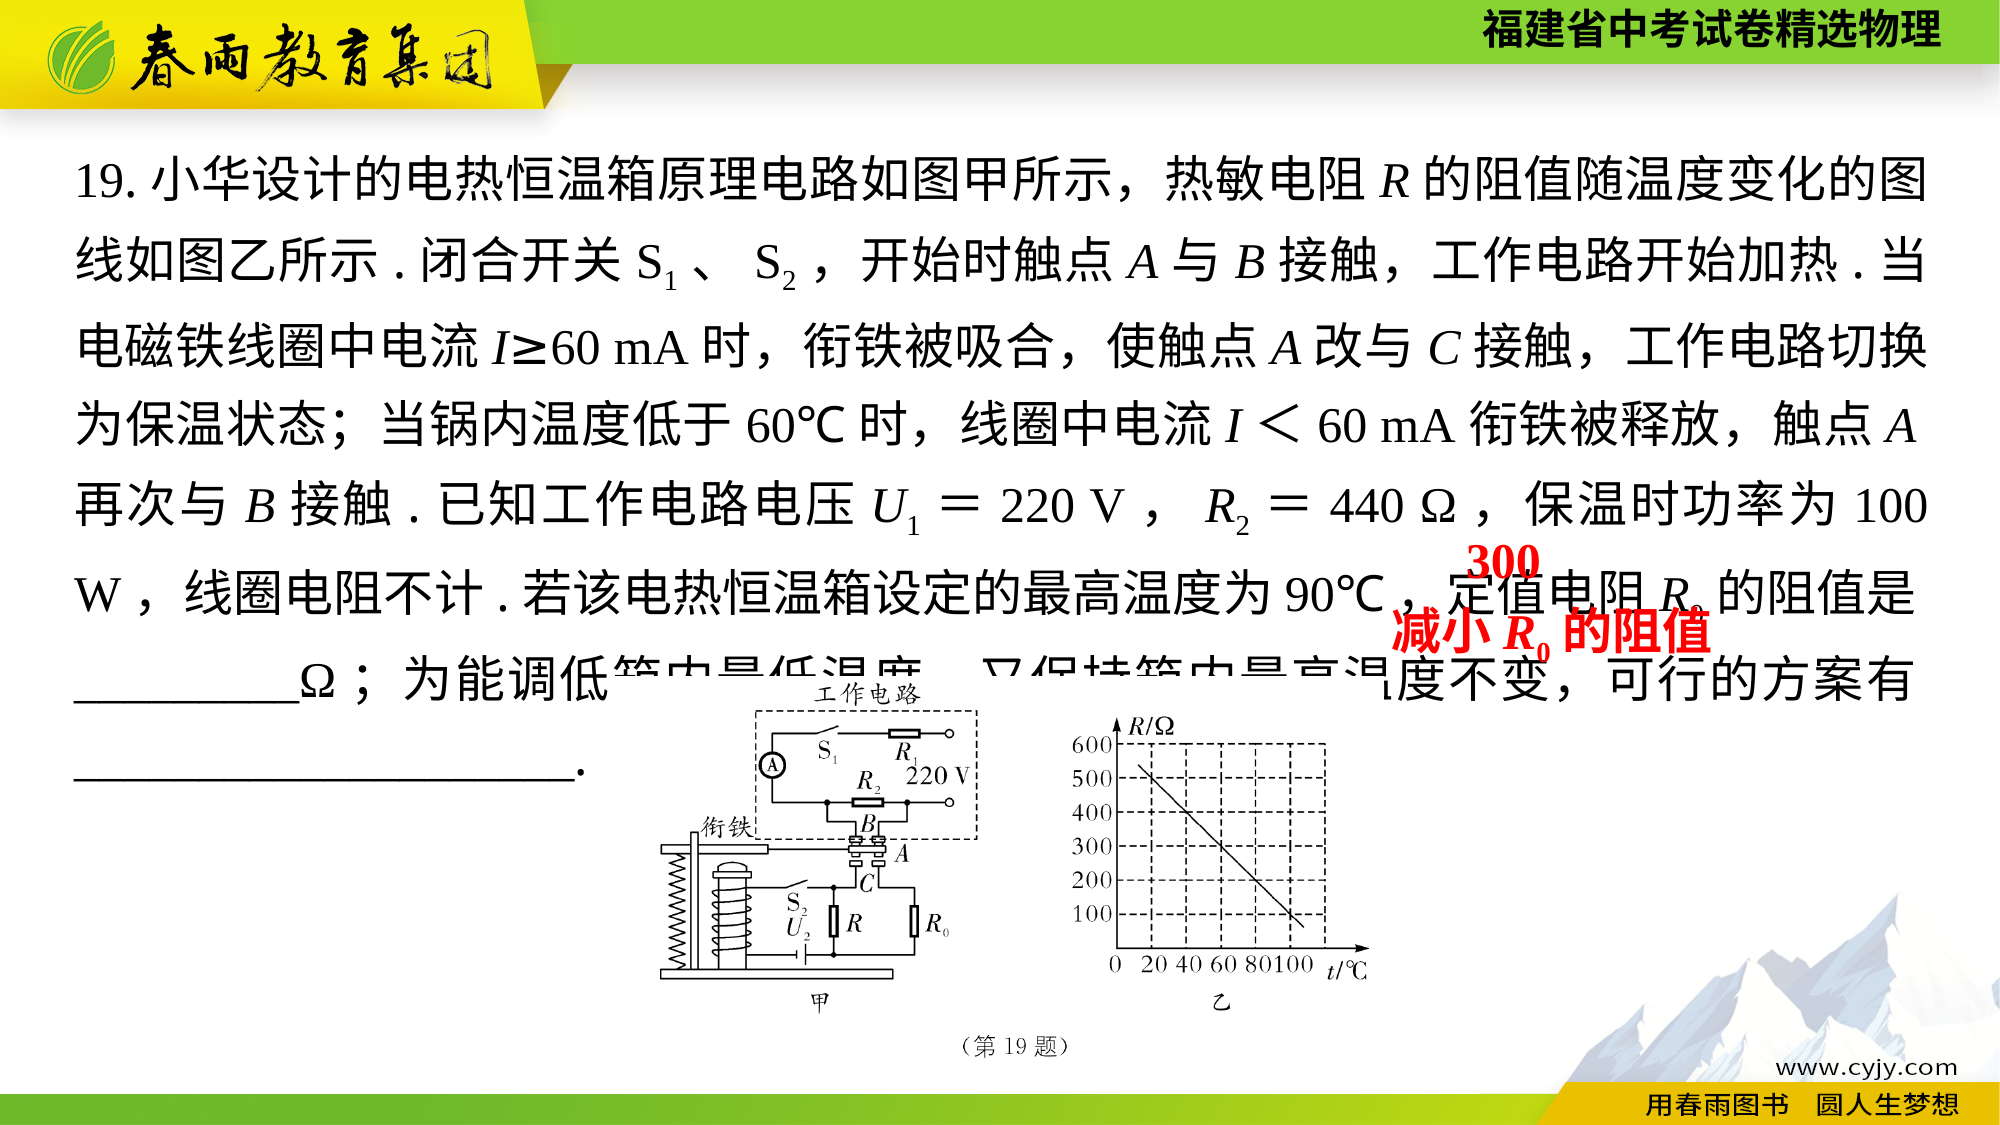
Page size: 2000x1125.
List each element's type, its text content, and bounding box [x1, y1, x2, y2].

text_box 减小R0的阻值 [1376, 592, 1778, 676]
text_box 300 [1450, 520, 1556, 592]
list 19.小华设计的电热恒温箱原理电路如图甲所示，热敏电阻R的阻值随温度变化的图线如图乙所示.闭合开关S1、S2，开始时触点A与B接触，工作电路开始加热.当电磁铁线圈中电流I≥60 mA时，衔铁被吸合，使触点A改与C接触，工作电路切换为保温状态；当锅内温度低于60℃时，线圈中电流I＜60 mA衔铁被释放，触点A再次与B接触.已知工作电路电压U1＝220 V，R2＝440 Ω，保温时功率为100 W，线圈电阻不计.若该电热恒温箱设定的最高温度为90℃，定值电阻R0的阻值是_________Ω；为能调低箱内最低温度，又保持箱内最高温度不变，可行的方案有____________________. [59, 122, 1944, 681]
picture [0, 0, 2000, 1125]
